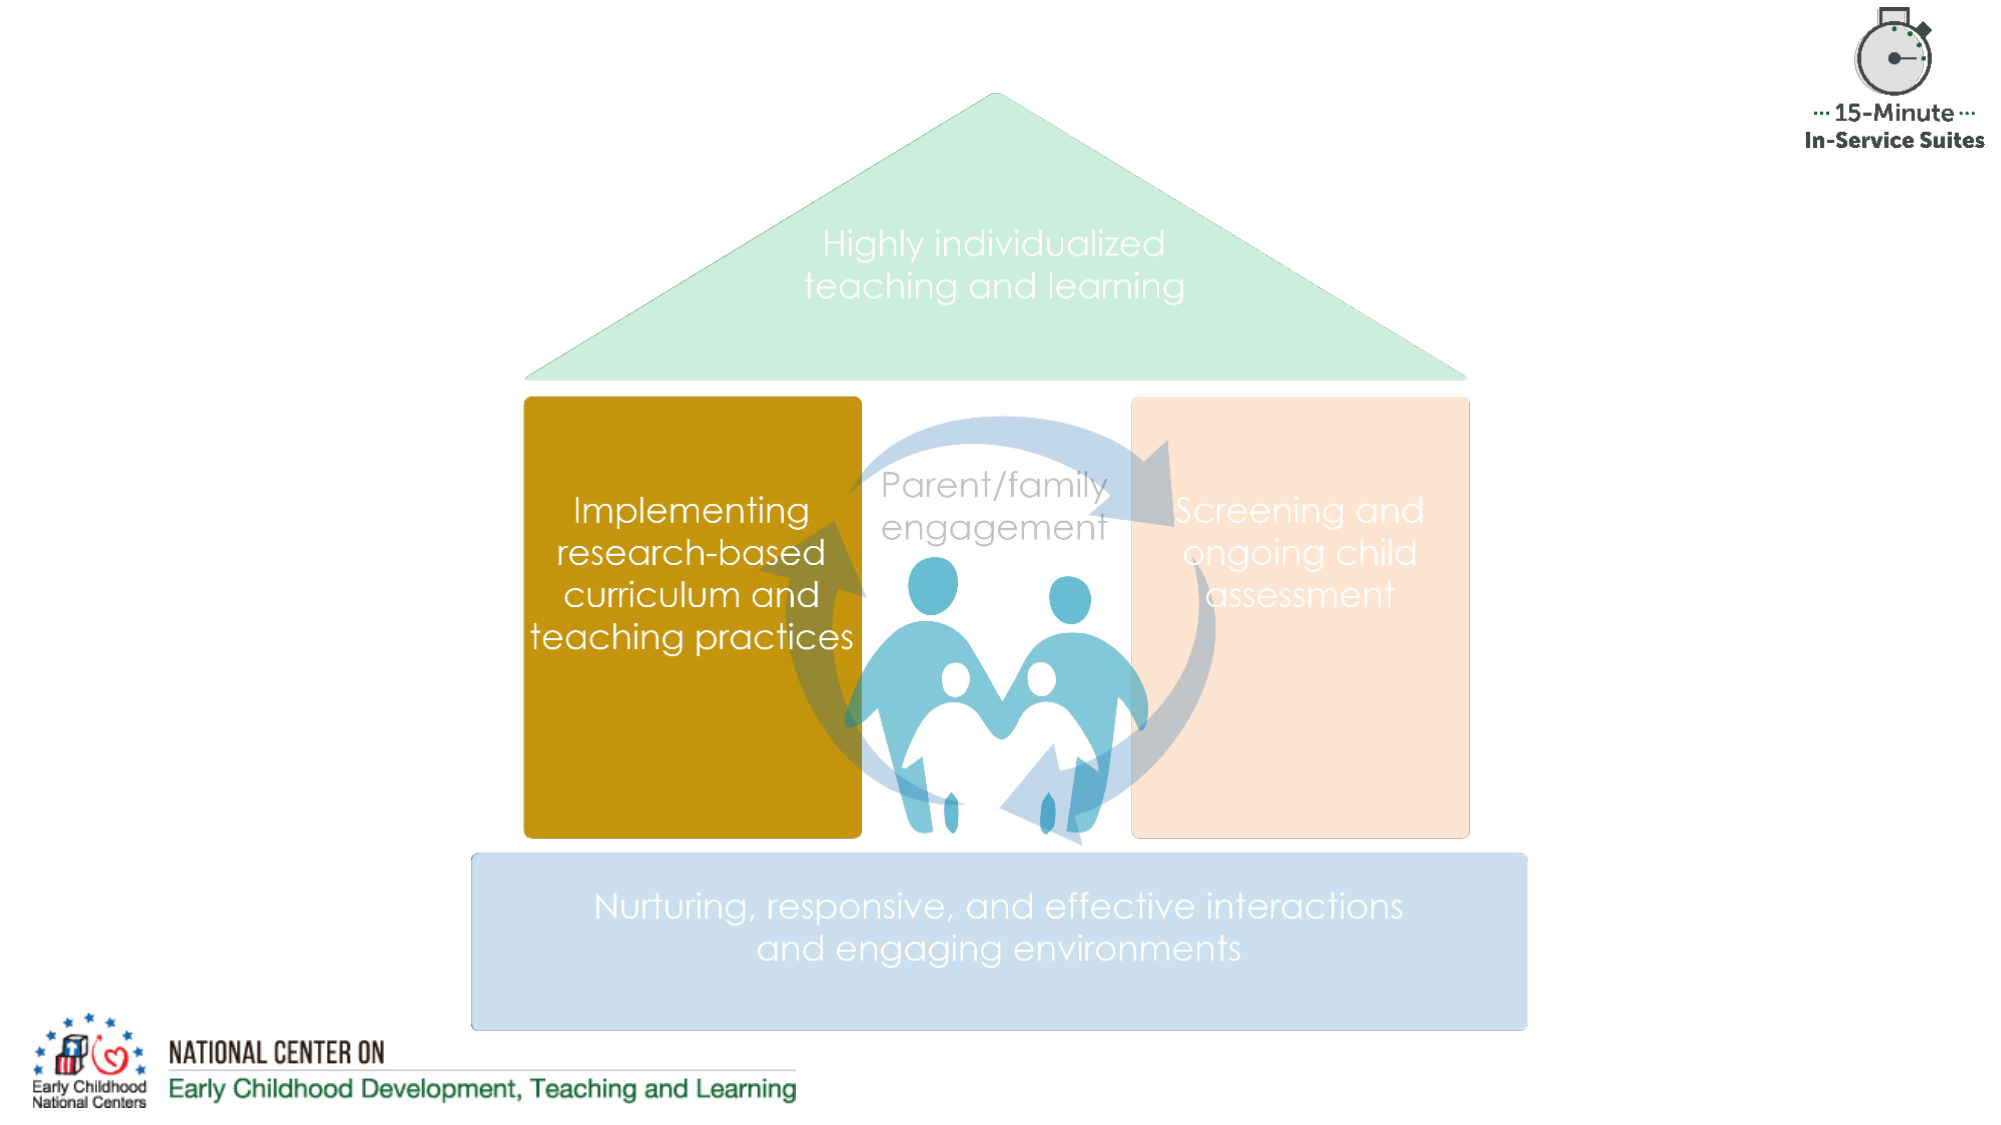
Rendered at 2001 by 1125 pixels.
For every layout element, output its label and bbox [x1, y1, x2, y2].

picture [33, 0, 1750, 1125]
picture [1790, 0, 1999, 161]
